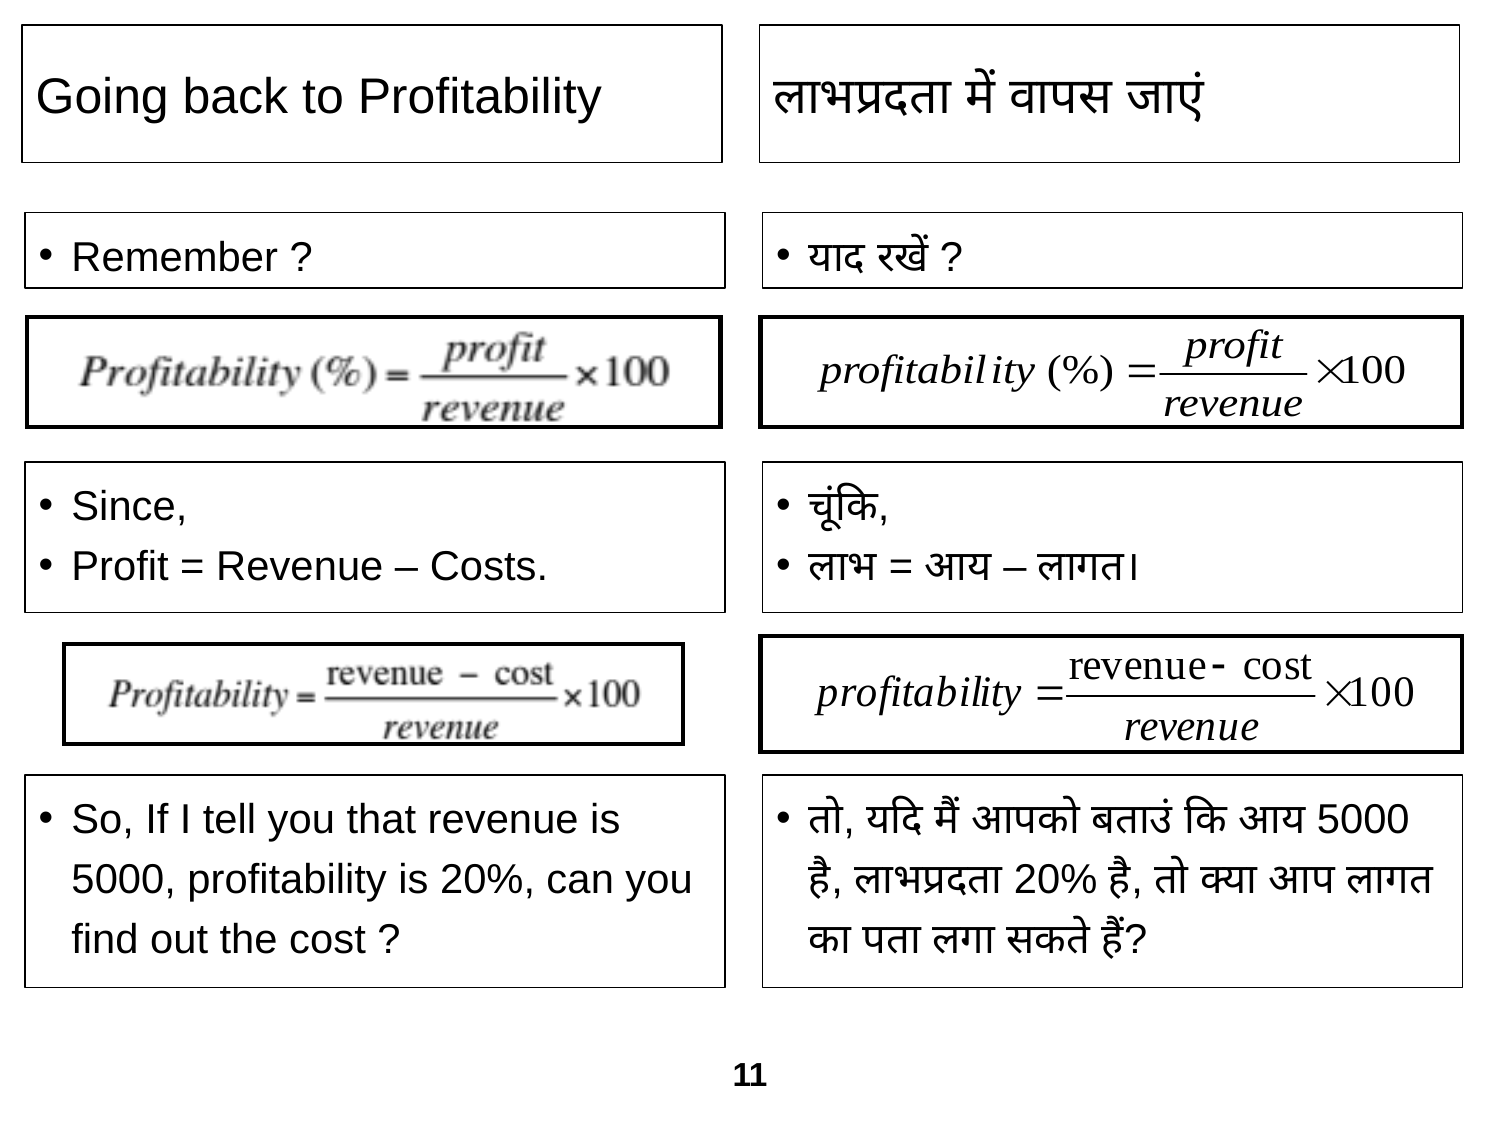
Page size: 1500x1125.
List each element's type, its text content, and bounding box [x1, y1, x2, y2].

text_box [762, 637, 1460, 751]
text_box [28, 318, 719, 426]
text_box याद रखें ? [762, 212, 1463, 288]
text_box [66, 645, 682, 743]
text_box चूंकि, लाभ = आय – लागत। [762, 462, 1463, 613]
text_box तो, यदि मैं आपको बताउं कि आय 5000 है, लाभप्रदता 20% है, तो क्या आप लागत का पता लगा सकते हैं? [762, 774, 1463, 988]
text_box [762, 318, 1460, 426]
text_box Remember ? [24, 212, 725, 288]
text_box लाभप्रदता में वापस जाएं [759, 24, 1460, 163]
text_box So, If I tell you that revenue is 5000, profitability is 20%, can you find out the cost ? [24, 774, 725, 988]
text_box Going back to Profitability [22, 24, 723, 163]
slide_number 11 [512, 1042, 988, 1103]
text_box Since, Profit = Revenue – Costs. [24, 462, 725, 613]
